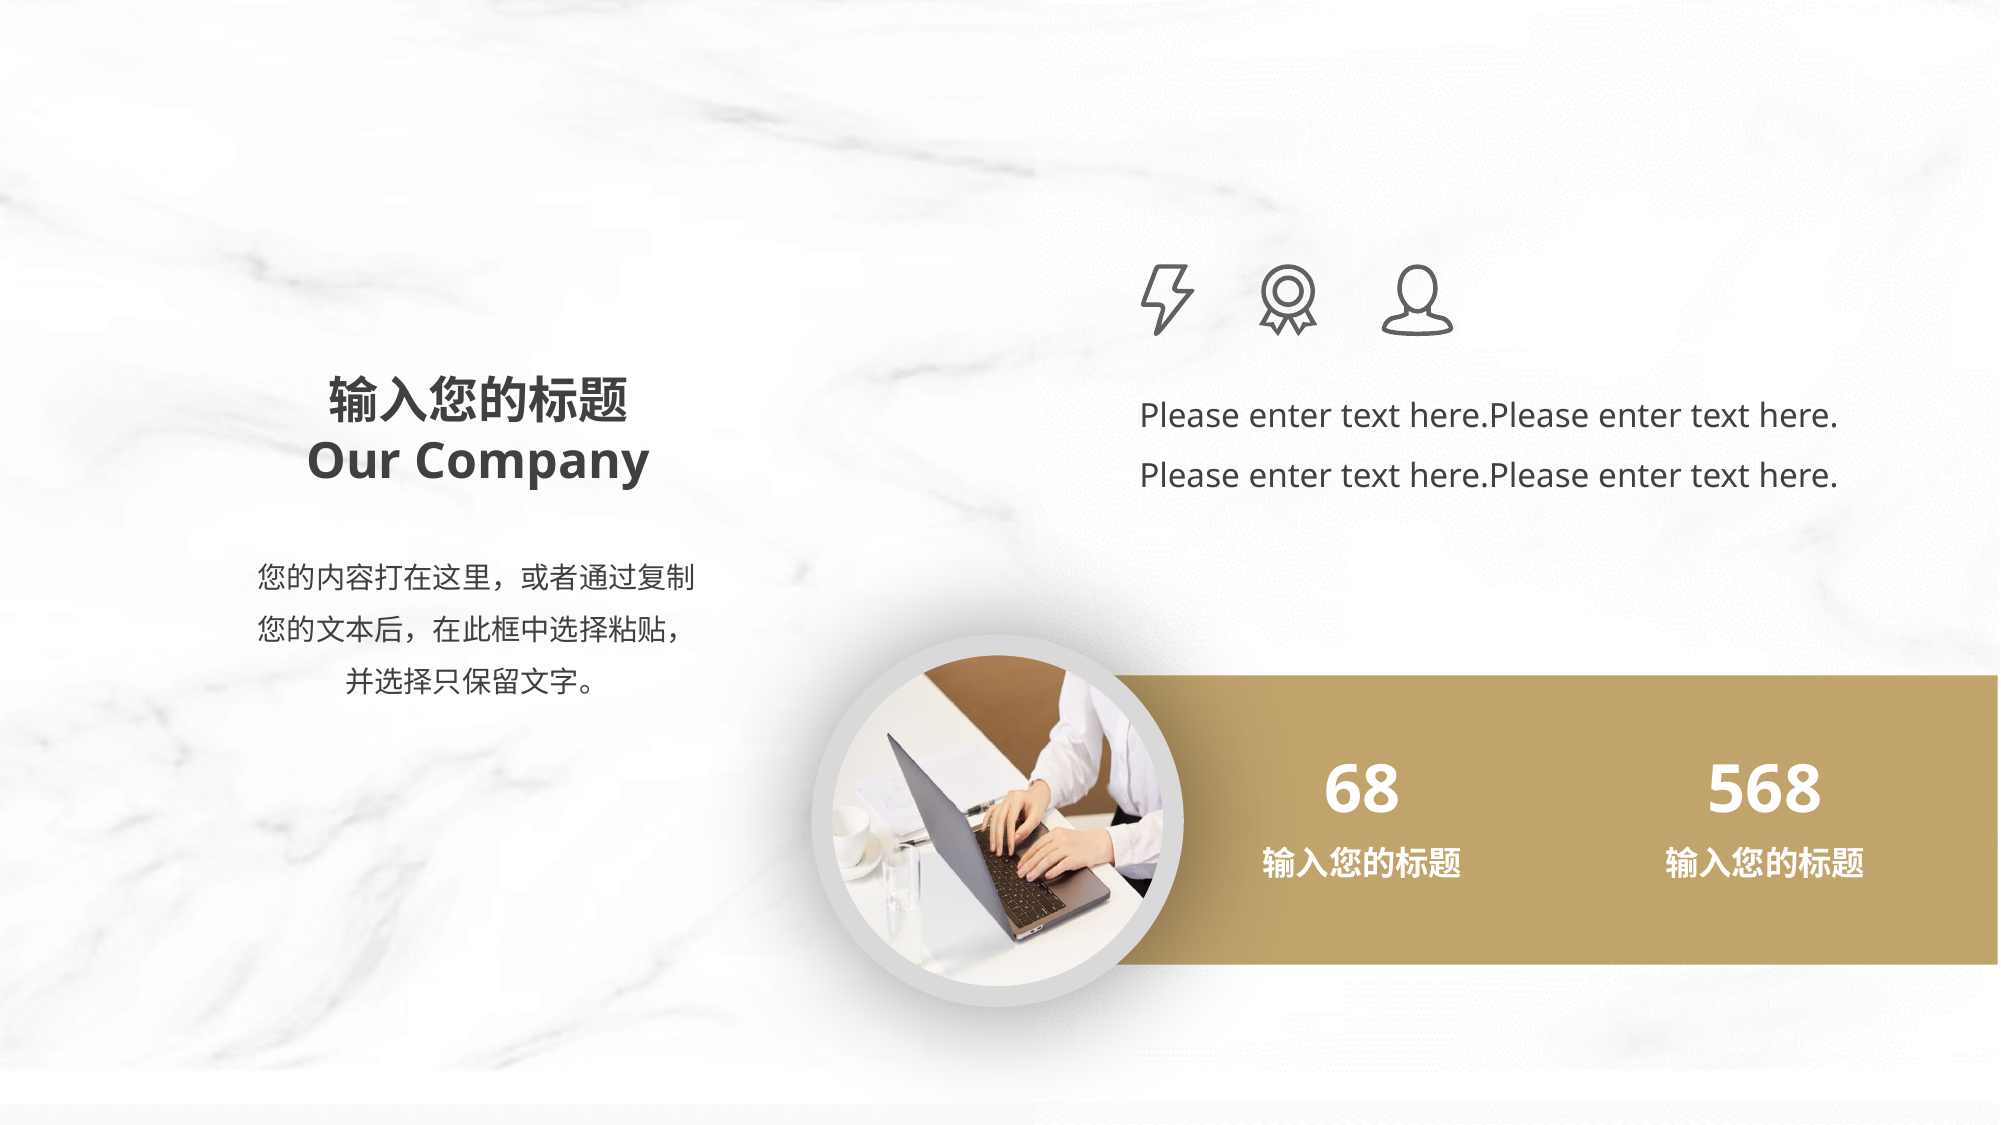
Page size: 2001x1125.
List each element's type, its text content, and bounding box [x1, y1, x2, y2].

text_box Please enter text here.Please enter text here. Please enter text here.Please enter text here. [1124, 367, 1896, 502]
text_box 输入您的标题 [1192, 834, 1533, 889]
text_box [1202, 674, 1999, 966]
text_box 68 [1235, 738, 1490, 833]
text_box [1140, 264, 1454, 337]
picture [0, 0, 1035, 1125]
text_box 输入您的标题 [1594, 834, 1936, 889]
text_box 568 [1638, 738, 1892, 833]
text_box [1035, 648, 1175, 994]
